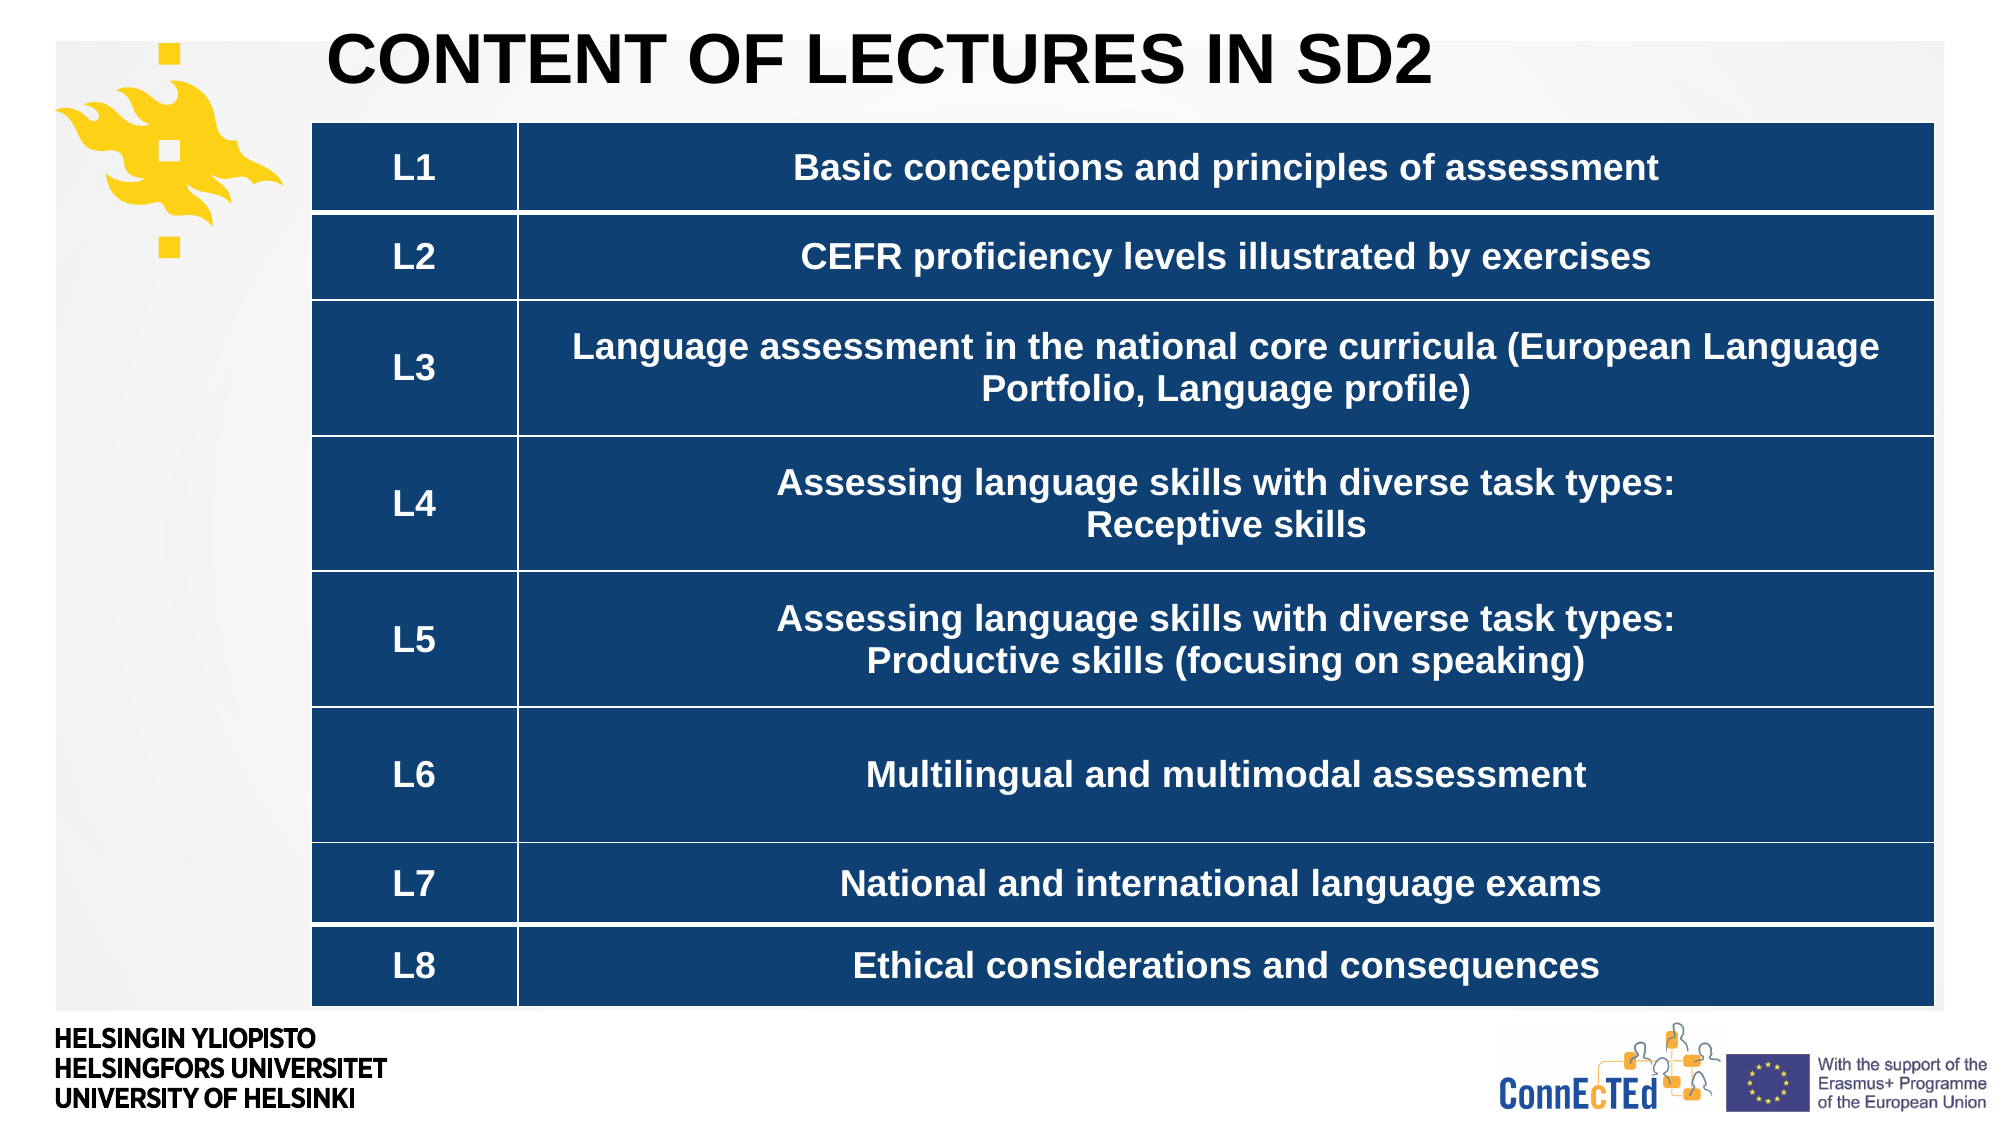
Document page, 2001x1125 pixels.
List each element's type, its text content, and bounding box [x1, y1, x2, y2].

table_cell L8 [312, 927, 517, 1006]
picture [55, 41, 1945, 1011]
table_cell L4 [312, 437, 517, 570]
table_cell L2 [312, 215, 517, 299]
table_cell L5 [312, 572, 517, 706]
picture [159, 140, 180, 161]
table_cell Multilingual and multimodal assessment [519, 708, 1934, 842]
table_header L1 [312, 123, 517, 210]
table_cell L7 [312, 843, 517, 922]
picture [1497, 1021, 1987, 1115]
table_cell National and international language exams [519, 843, 1934, 922]
table_cell L3 [312, 301, 517, 435]
table_cell Ethical considerations and consequences [519, 927, 1934, 1006]
table_cell Assessing language skills with diverse task types: Receptive skills [519, 437, 1934, 570]
table_cell L6 [312, 708, 517, 842]
table_header Basic conceptions and principles of assessment [519, 123, 1934, 210]
table_cell CEFR proficiency levels illustrated by exercises [519, 215, 1934, 299]
table_cell Assessing language skills with diverse task types: Productive skills (focusing on speaking) [519, 572, 1934, 706]
table_cell Language assessment in the national core curricula (European Language Portfolio, Language profile) [519, 301, 1934, 435]
title CONTENT OF LECTURES IN SD2 [326, 28, 1922, 111]
